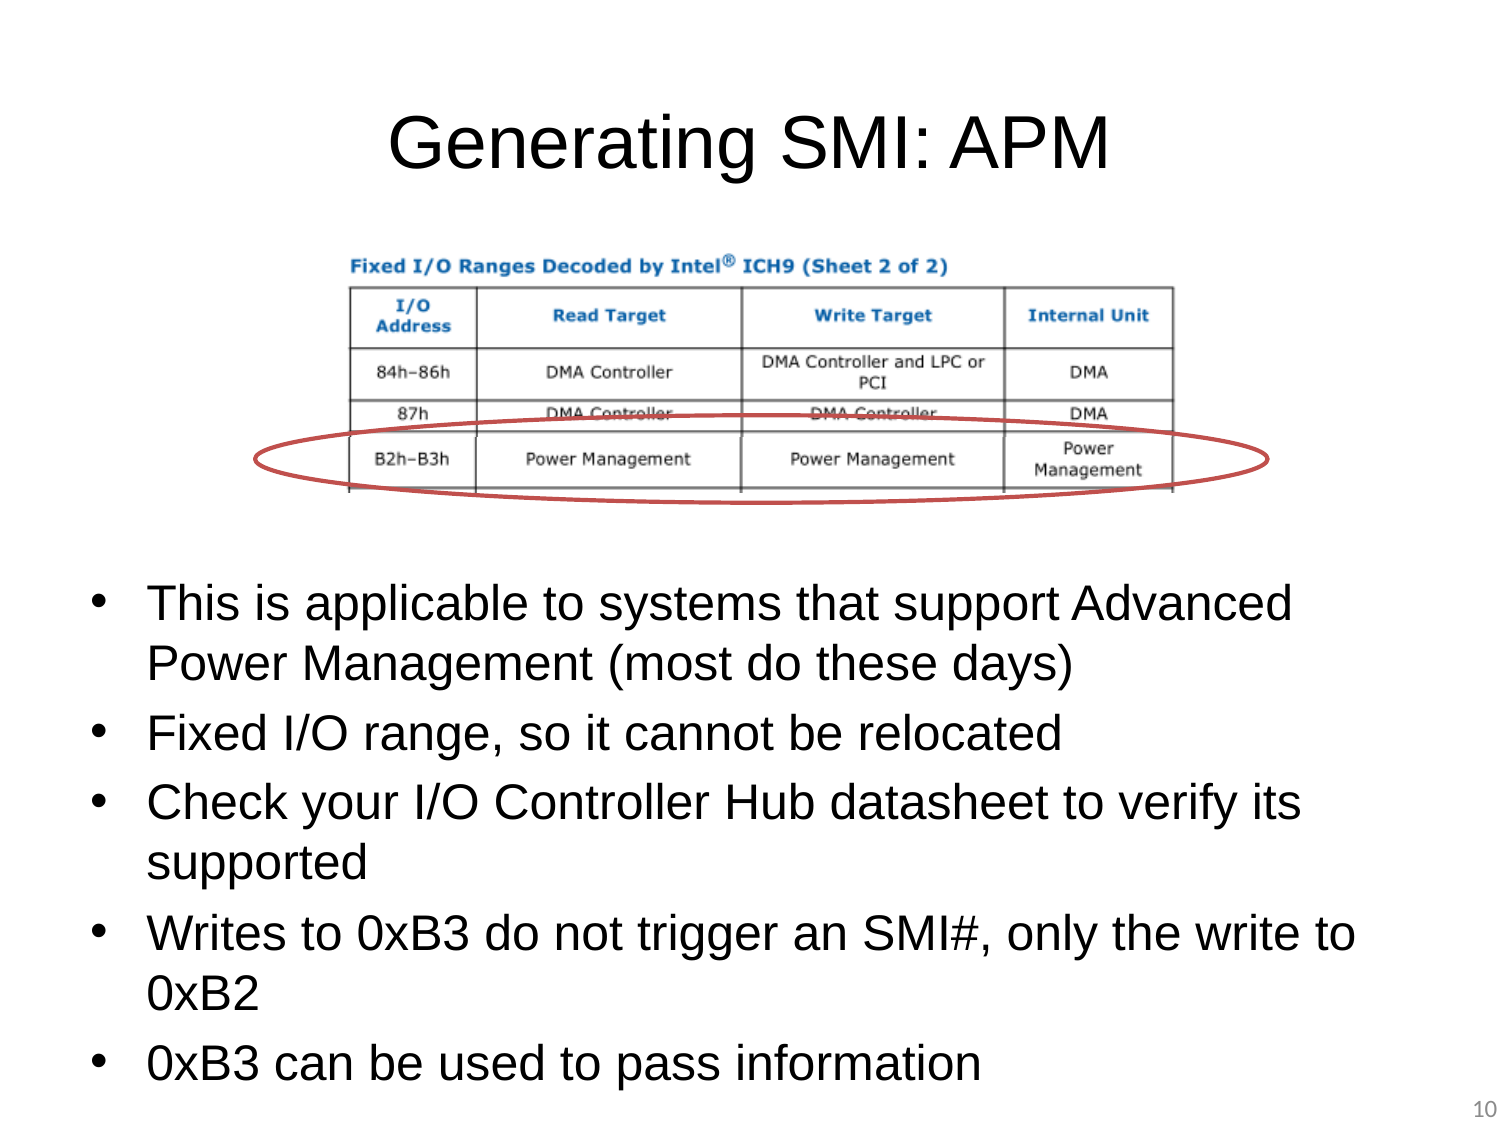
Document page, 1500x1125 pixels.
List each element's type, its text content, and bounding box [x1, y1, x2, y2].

text_box [253, 433, 339, 486]
title Generating SMI: APM [75, 45, 1425, 233]
slide_number 10 [1162, 1077, 1500, 1125]
picture [342, 252, 1181, 493]
list This is applicable to systems that support Advanced Power Management (most do these days) Fixed I/O range, so it cannot be relocated Check your I/O Controller Hub datasheet to verify its supported Writes to 0xB3 do not trigger an SMI#, only the write to 0xB2 0xB3 can be used to pass information [75, 562, 1425, 1125]
text_box [1183, 432, 1270, 486]
